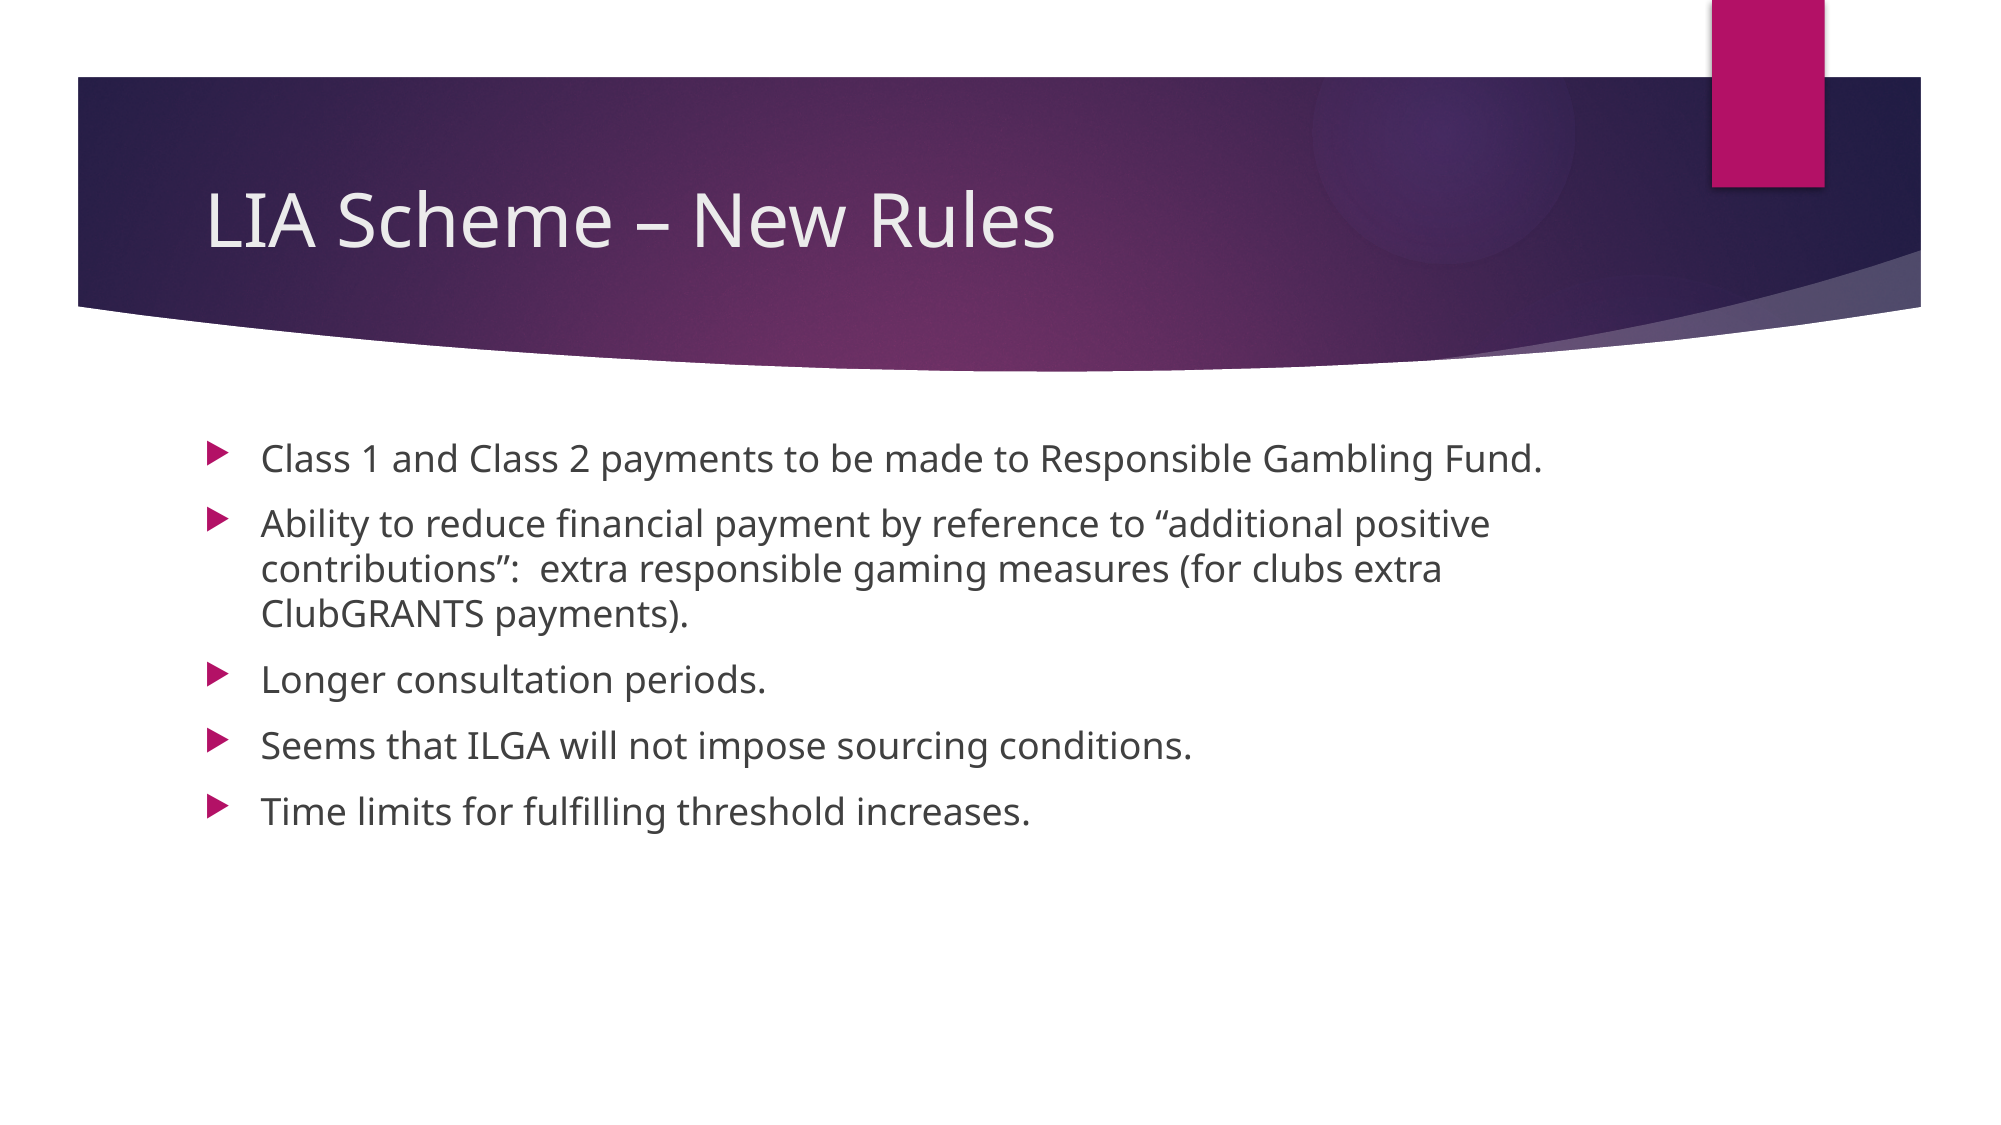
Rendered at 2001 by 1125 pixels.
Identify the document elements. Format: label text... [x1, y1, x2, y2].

list Class 1 and Class 2 payments to be made to Responsible Gambling Fund. Ability to reduce financial payment by reference to “additional positive contributions”: extra responsible gaming measures (for clubs extra ClubGRANTS payments). Longer consultation periods. Seems that ILGA will not impose sourcing conditions. Time limits for fulfilling threshold increases. [189, 427, 1638, 988]
title LIA Scheme – New Rules [189, 159, 1627, 276]
